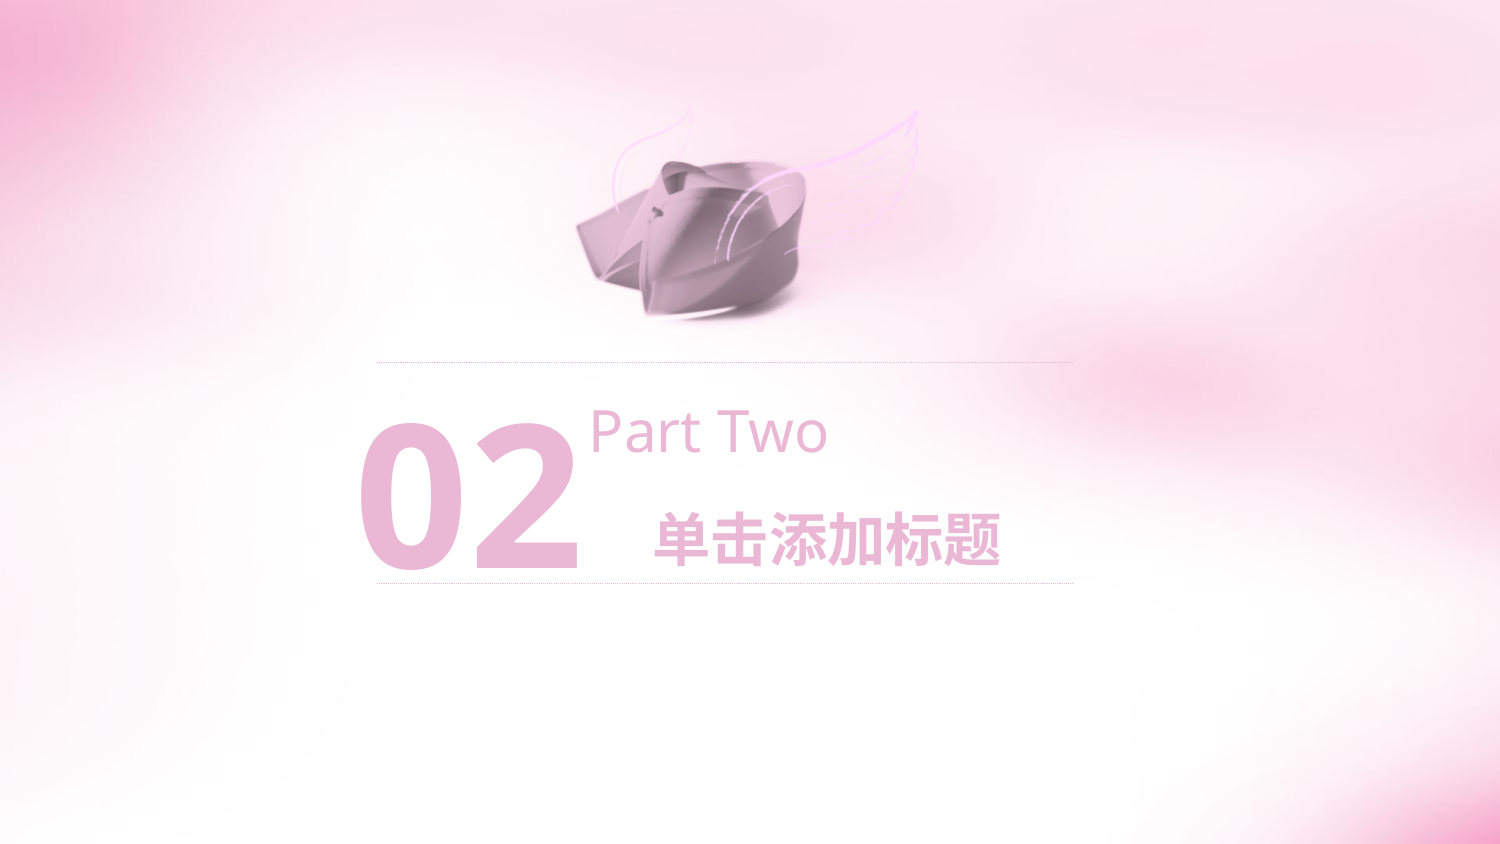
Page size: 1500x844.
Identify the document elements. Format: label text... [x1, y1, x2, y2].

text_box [552, 93, 969, 332]
text_box 单击添加标题 [637, 495, 1103, 581]
picture [0, 0, 1500, 844]
text_box Part Two [599, 387, 845, 472]
text_box 02 [339, 361, 599, 617]
